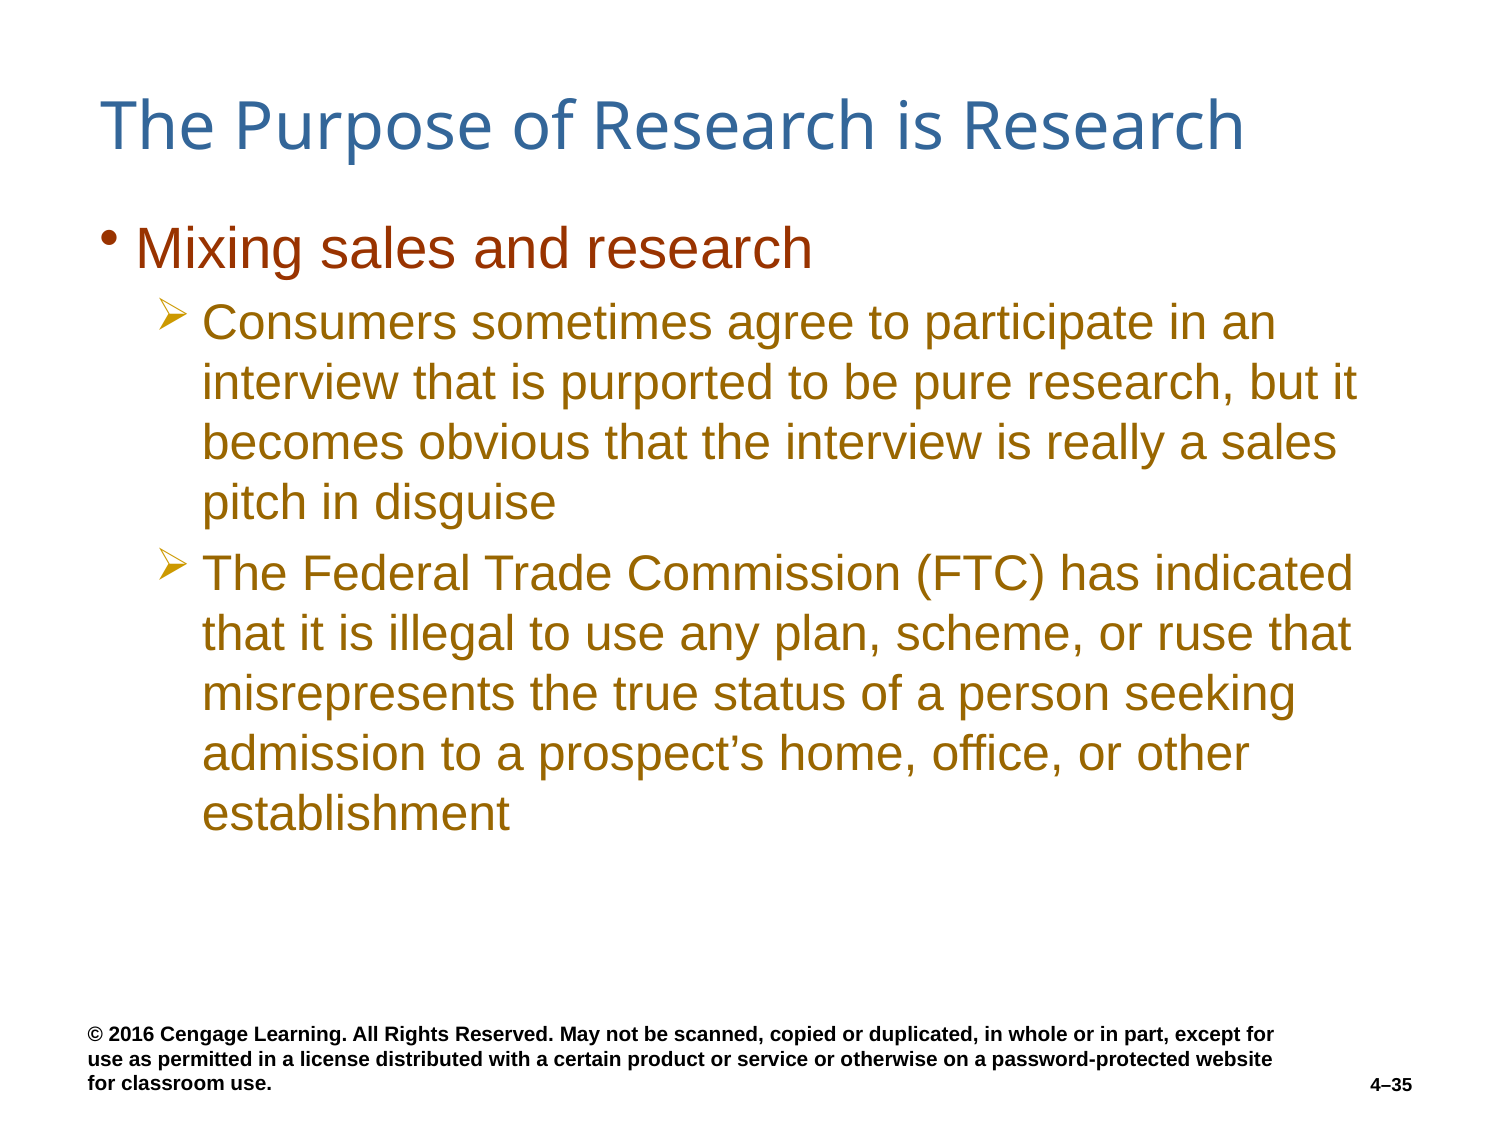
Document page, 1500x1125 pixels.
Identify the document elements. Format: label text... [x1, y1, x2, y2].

list Mixing sales and research Consumers sometimes agree to participate in an interview that is purported to be pure research, but it becomes obvious that the interview is really a sales pitch in disguise The Federal Trade Commission (FTC) has indicated that it is illegal to use any plan, scheme, or ruse that misrepresents the true status of a person seeking admission to a prospect’s home, office, or other establishment [84, 202, 1414, 1013]
title The Purpose of Research is Research [85, 75, 1411, 171]
footer © 2016 Cengage Learning. All Rights Reserved. May not be scanned, copied or duplicated, in whole or in part, except for use as permitted in a license distributed with a certain product or service or otherwise on a password-protected website for classroom use. [87, 1057, 1050, 1103]
slide_number 4–35 [1050, 1042, 1413, 1103]
